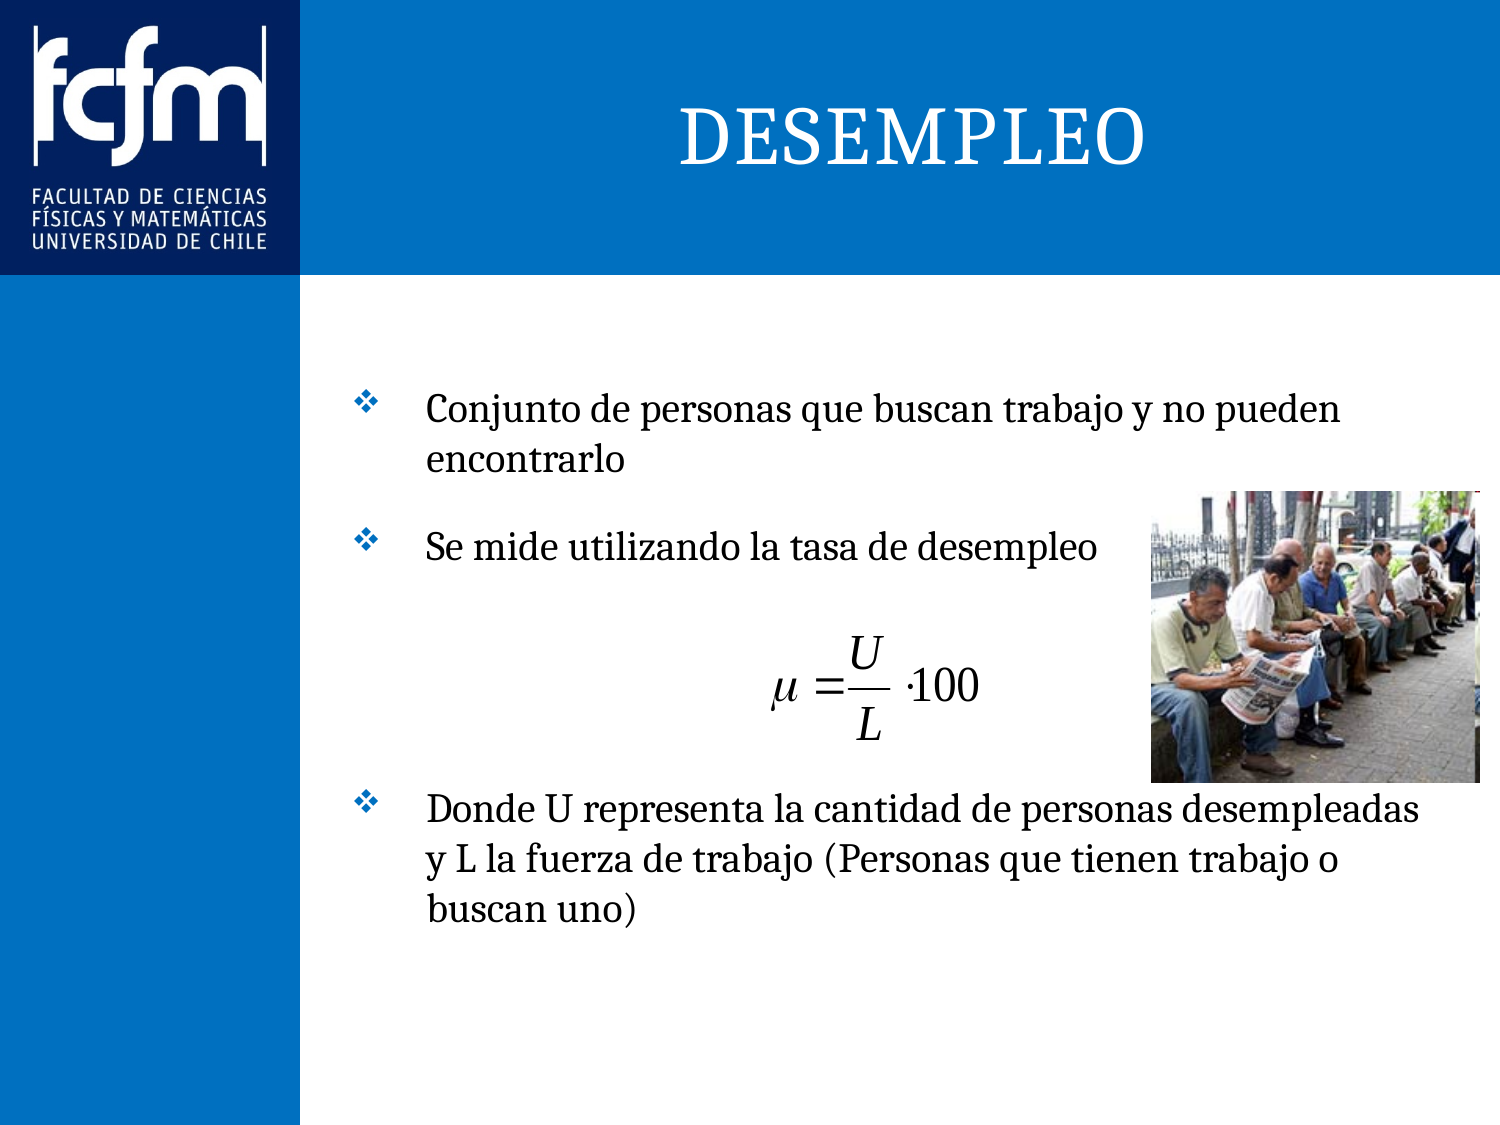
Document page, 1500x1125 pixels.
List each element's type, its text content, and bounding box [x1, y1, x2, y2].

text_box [761, 621, 987, 752]
picture [29, 18, 272, 254]
text_box Conjunto de personas que buscan trabajo y no pueden encontrarlo Se mide utilizando la tasa de desempleo Donde U representa la cantidad de personas desempleadas y L la fuerza de trabajo (Personas que tienen trabajo o buscan uno) [336, 373, 1447, 1004]
title DESEMPLEO [399, 37, 1425, 225]
picture [1151, 491, 1480, 783]
